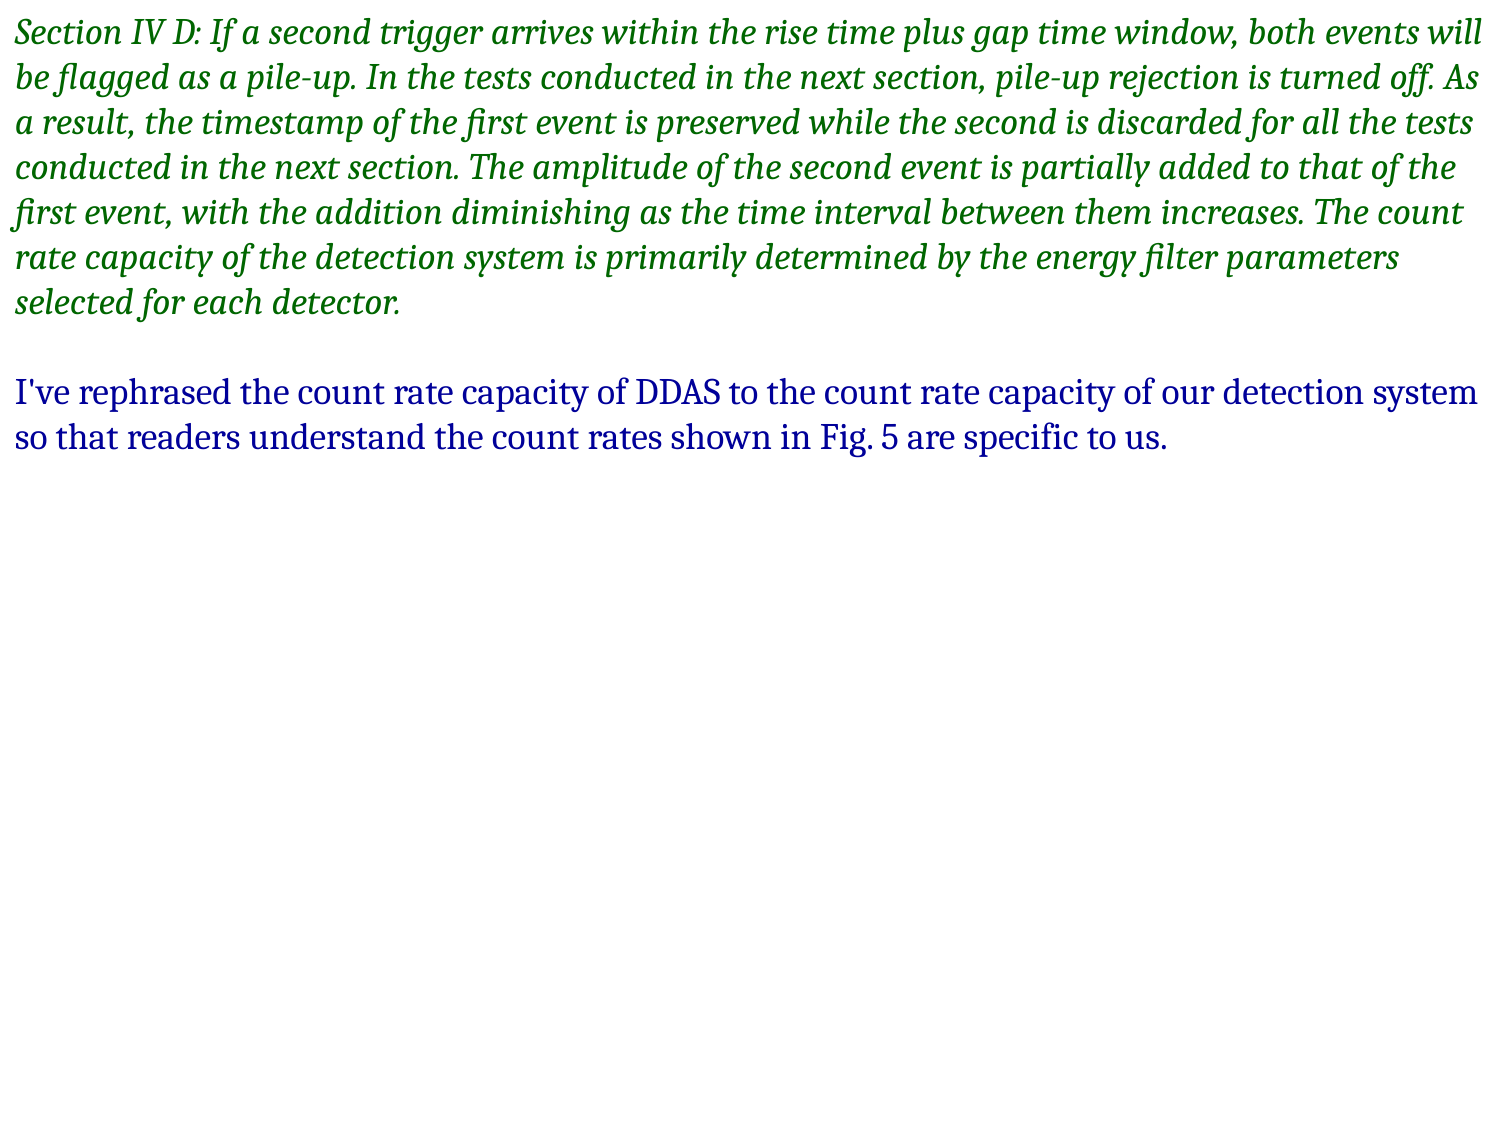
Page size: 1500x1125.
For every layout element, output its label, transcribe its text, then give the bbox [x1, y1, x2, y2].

text_box Section IV D: If a second trigger arrives within the rise time plus gap time window, both events will be flagged as a pile-up. In the tests conducted in the next section, pile-up rejection is turned off. As a result, the timestamp of the first event is preserved while the second is discarded for all the tests conducted in the next section. The amplitude of the second event is partially added to that of the first event, with the addition diminishing as the time interval between them increases. The count rate capacity of the detection system is primarily determined by the energy filter parameters selected for each detector. I've rephrased the count rate capacity of DDAS to the count rate capacity of our detection system so that readers understand the count rates shown in Fig. 5 are specific to us. [0, 0, 1500, 465]
